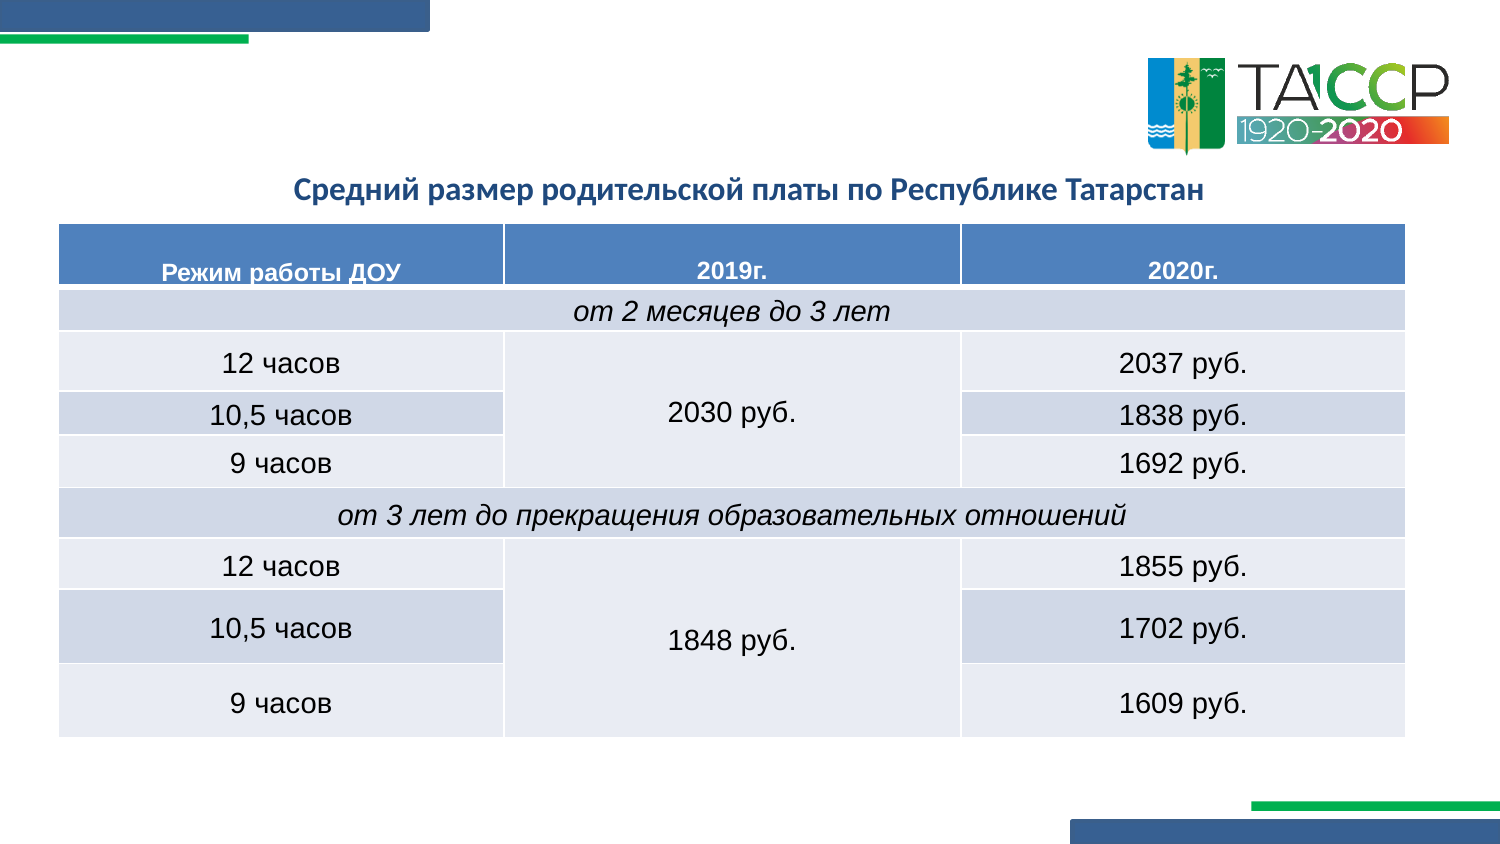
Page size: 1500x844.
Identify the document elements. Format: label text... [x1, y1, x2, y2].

table_cell 1848 руб. [505, 539, 960, 737]
table_cell 1855 руб. [962, 539, 1405, 588]
table_cell 12 часов [59, 332, 503, 390]
table_cell 10,5 часов [59, 392, 503, 434]
table_cell 1838 руб. [962, 392, 1405, 434]
table_cell 1702 руб. [962, 590, 1405, 663]
picture [1236, 63, 1449, 144]
table_header 2020г. [962, 224, 1405, 284]
table_cell 9 часов [59, 664, 503, 737]
table_cell 1609 руб. [962, 664, 1405, 737]
table_cell 12 часов [59, 539, 503, 588]
table_cell 9 часов [59, 436, 503, 487]
table_cell 2030 руб. [505, 332, 960, 487]
picture [1148, 58, 1226, 156]
table_cell 1692 руб. [962, 436, 1405, 487]
table_header 2019г. [505, 224, 960, 284]
table_cell от 2 месяцев до 3 лет [59, 290, 1405, 330]
table_cell 10,5 часов [59, 590, 503, 663]
table_cell 2037 руб. [962, 332, 1405, 390]
table_header Режим работы ДОУ [59, 224, 503, 284]
text_box Средний размер родительской платы по Республике Татарстан [0, 152, 1500, 223]
text_box [0, 32, 251, 46]
table_cell от 3 лет до прекращения образовательных отношений [59, 488, 1405, 537]
text_box [0, 0, 430, 32]
text_box [1070, 819, 1500, 844]
text_box [1249, 799, 1500, 813]
